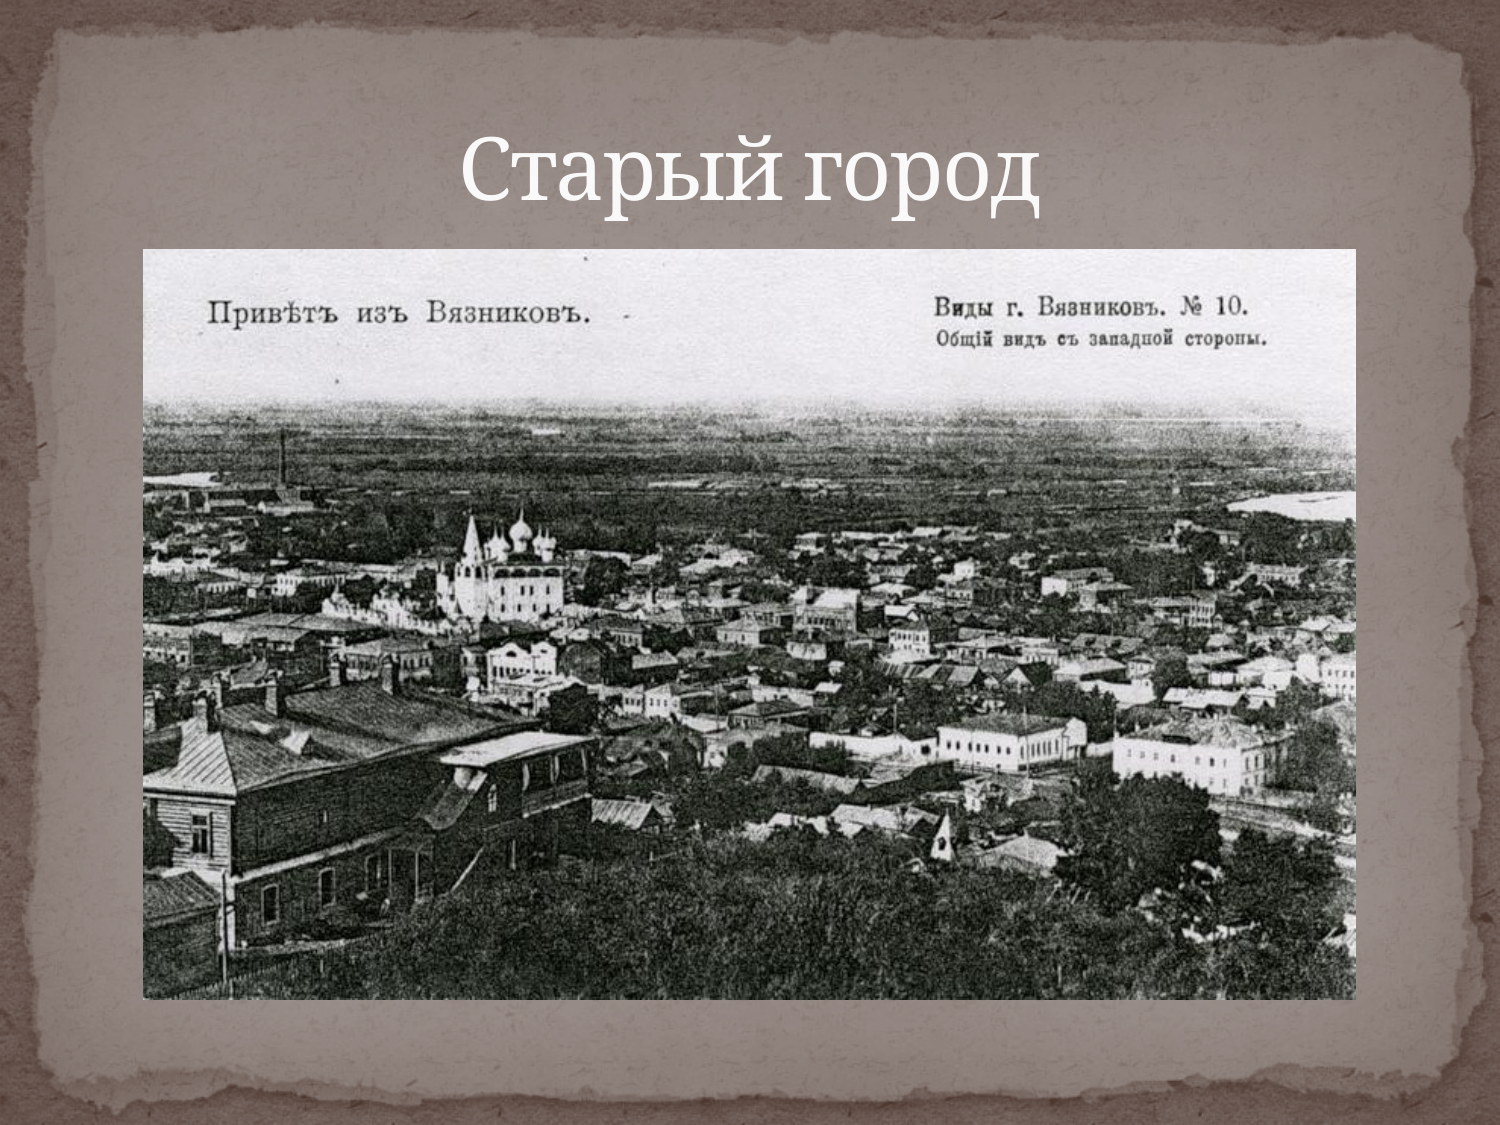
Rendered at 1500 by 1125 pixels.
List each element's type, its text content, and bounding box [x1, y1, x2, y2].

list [146, 252, 1353, 998]
title Старый город [74, 24, 1425, 225]
